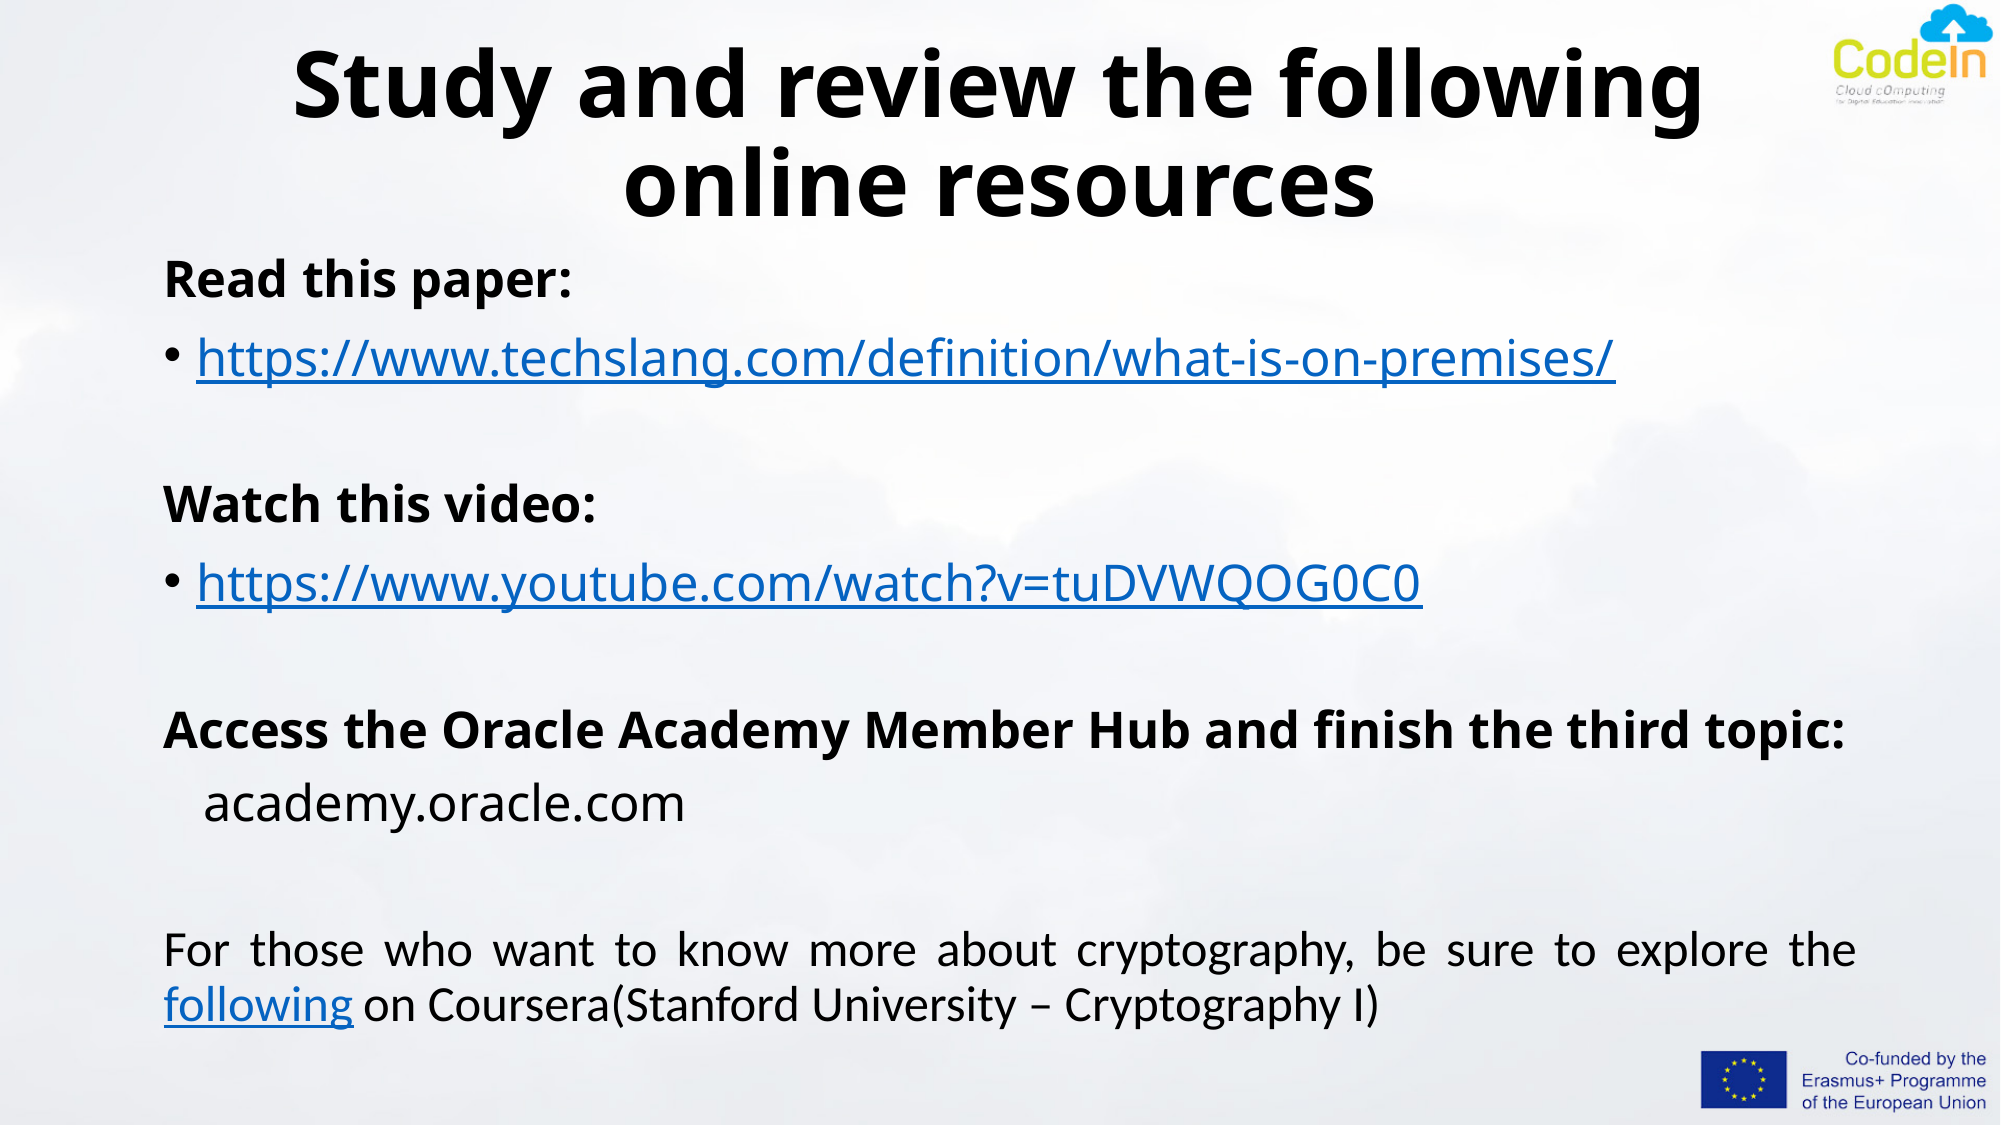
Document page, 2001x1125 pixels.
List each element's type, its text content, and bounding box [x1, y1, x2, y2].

list Read this paper: https://www.techslang.com/definition/what-is-on-premises/ Watch this video: https://www.youtube.com/watch?v=tuDVWQOG0C0 Access the Oracle Academy Member Hub and finish the third topic: academy.oracle.com For those who want to know more about cryptography, be sure to explore the following on Coursera(Stanford University – Cryptography I) [148, 246, 1874, 1097]
title Study and review the following online resources [137, 28, 1863, 247]
picture [0, 0, 2001, 1125]
